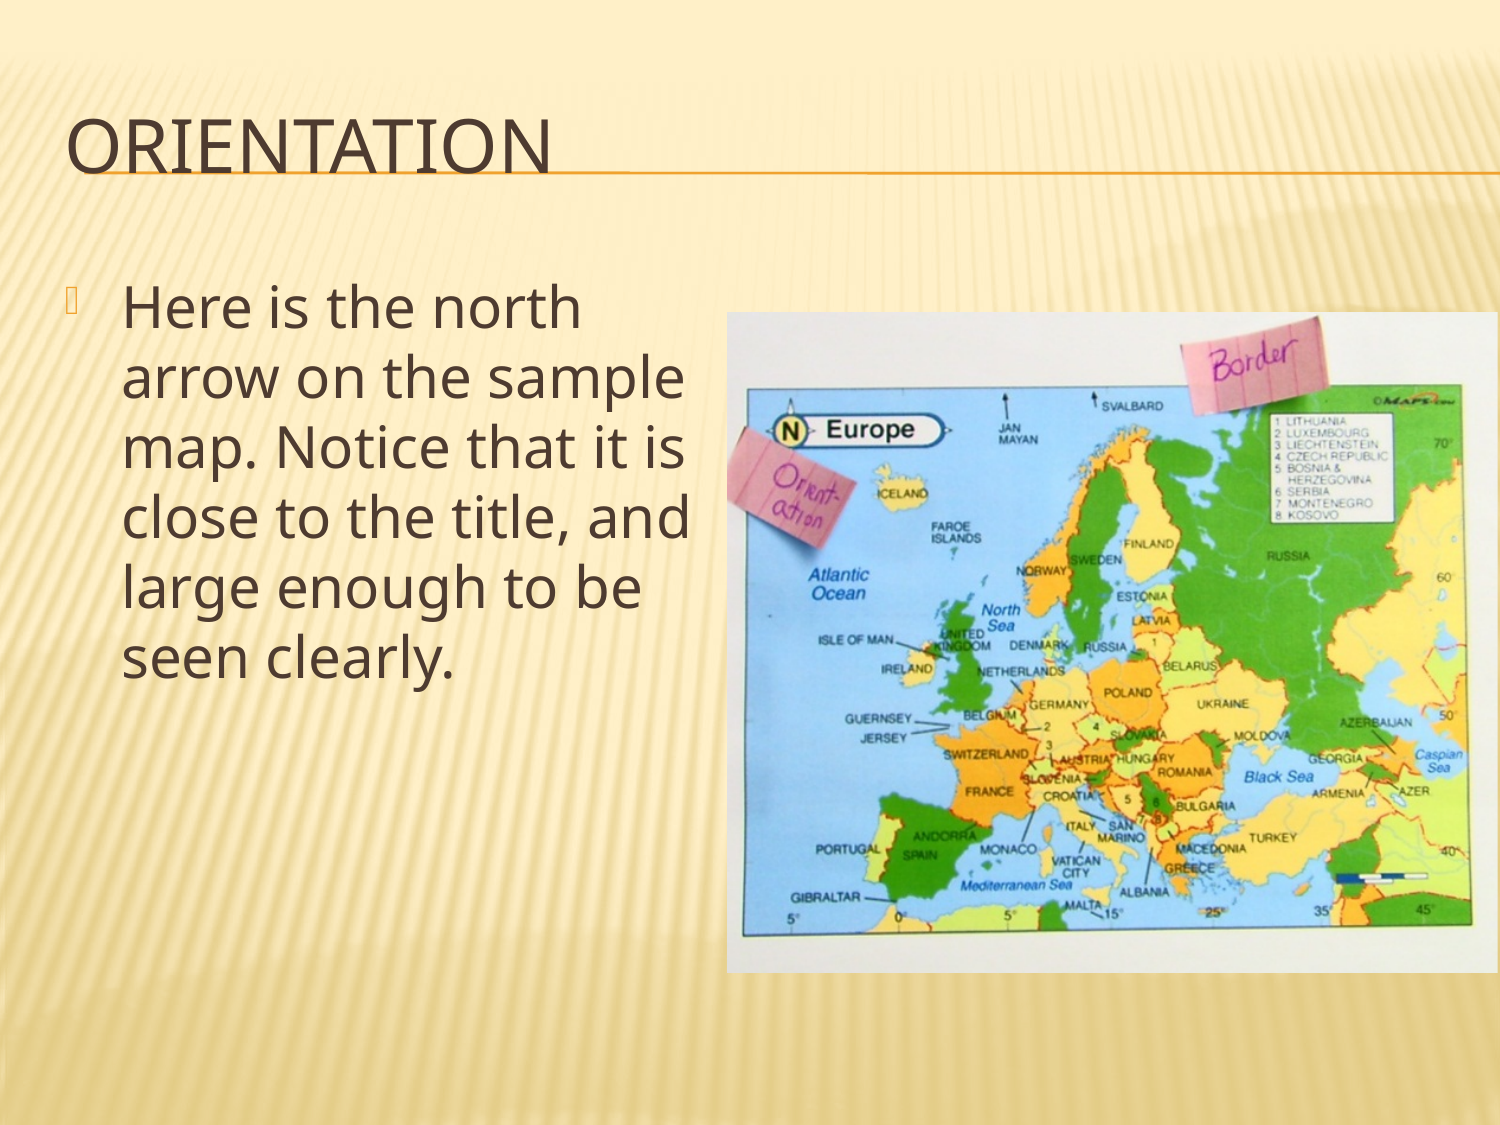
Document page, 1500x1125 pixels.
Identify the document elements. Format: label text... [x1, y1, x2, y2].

title Orientation [49, 75, 1475, 213]
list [726, 312, 1498, 973]
list Here is the north arrow on the sample map. Notice that it is close to the title, and large enough to be seen clearly. [50, 262, 738, 1038]
